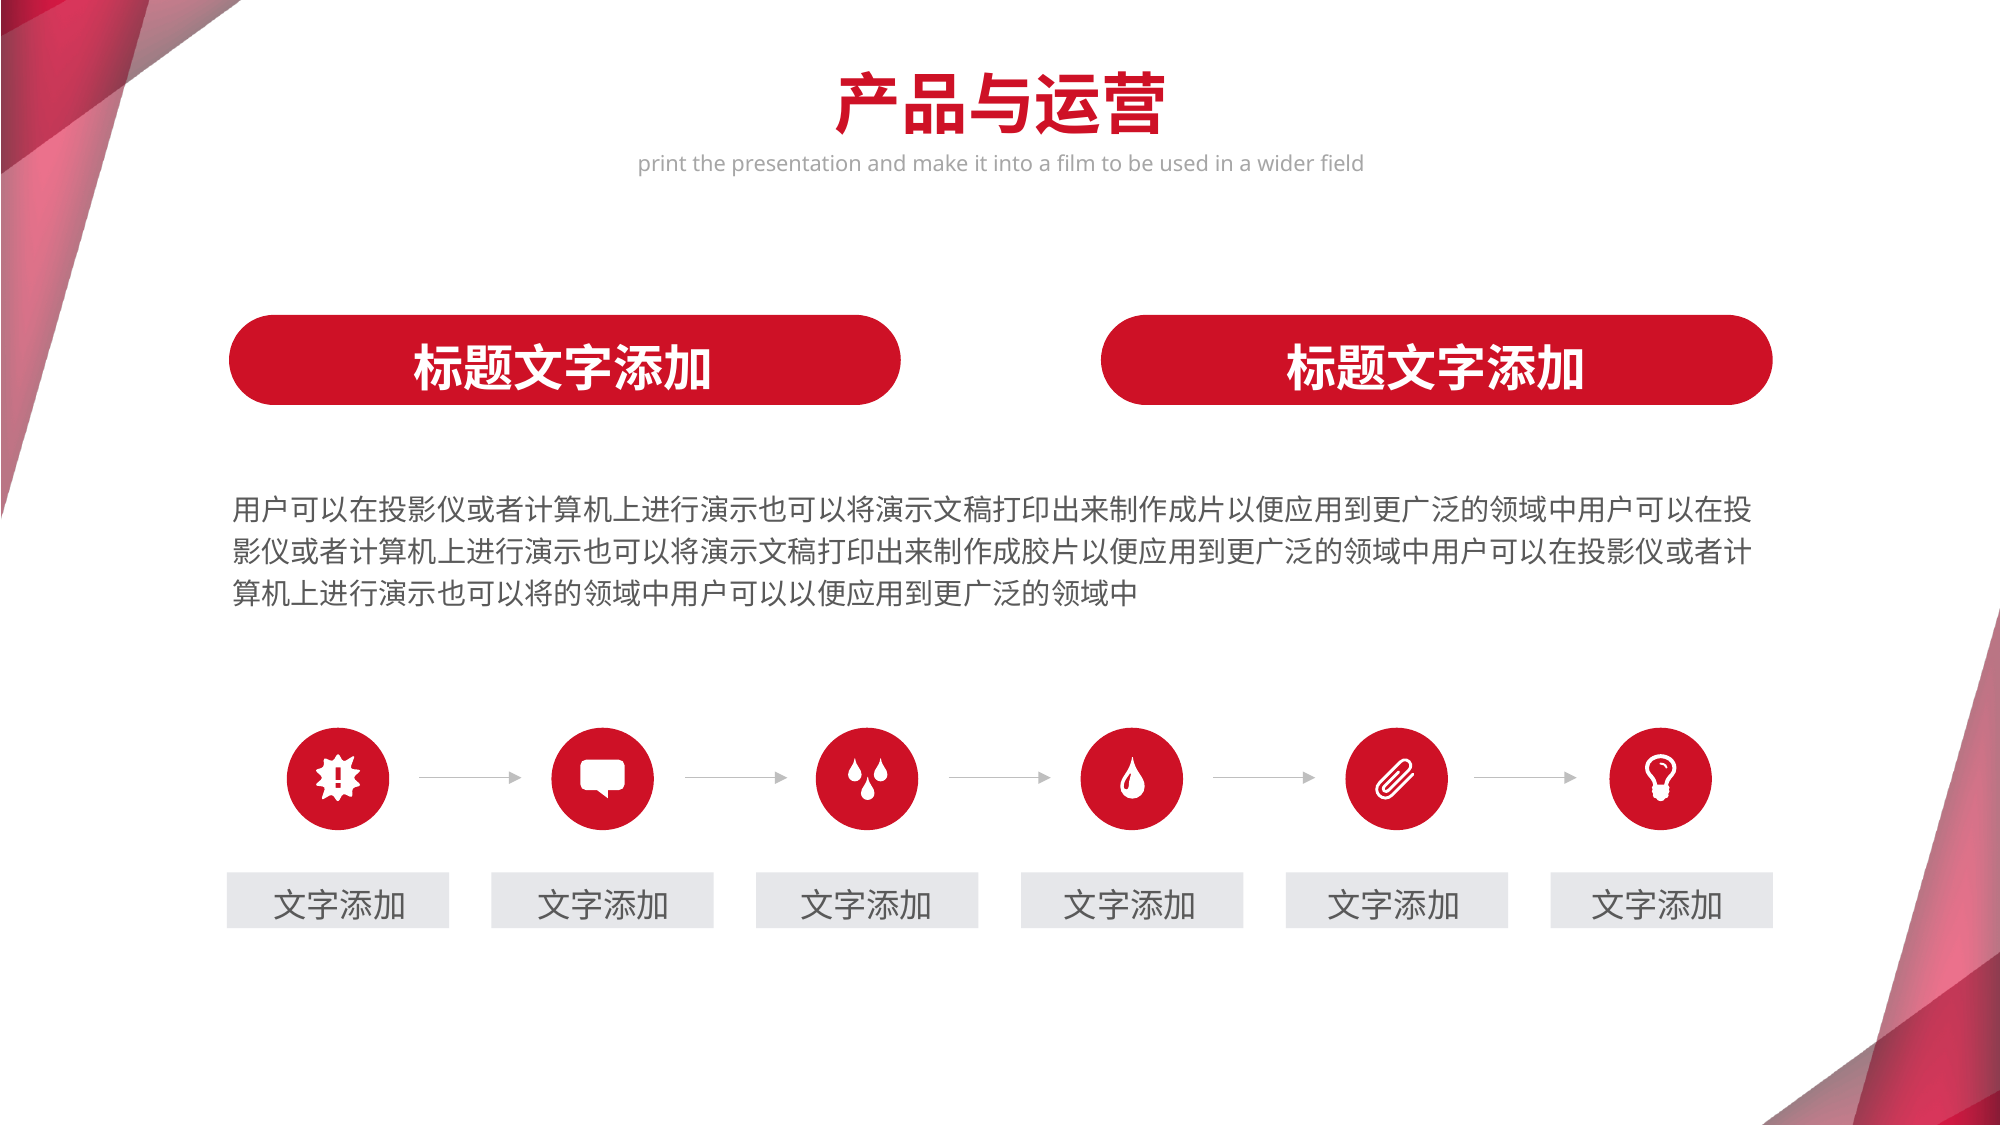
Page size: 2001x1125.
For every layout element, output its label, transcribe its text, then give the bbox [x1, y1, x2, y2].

picture [2, 0, 303, 520]
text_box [226, 727, 1774, 933]
text_box 标题文字添加 [1104, 317, 1770, 404]
text_box [897, 341, 901, 378]
text_box 标题文字添加 [231, 317, 897, 404]
text_box [1100, 343, 1104, 377]
picture [1697, 606, 1999, 1125]
text_box 用户可以在投影仪或者计算机上进行演示也可以将演示文稿打印出来制作成片以便应用到更广泛的领域中用户可以在投影仪或者计算机上进行演示也可以将演示文稿打印出来制作成胶片以便应用到更广泛的领域中用户可以在投影仪或者计算机上进行演示也可以将的领域中用户可以以便应用到更广泛的领域中 [217, 477, 1790, 618]
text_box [544, 54, 1459, 184]
